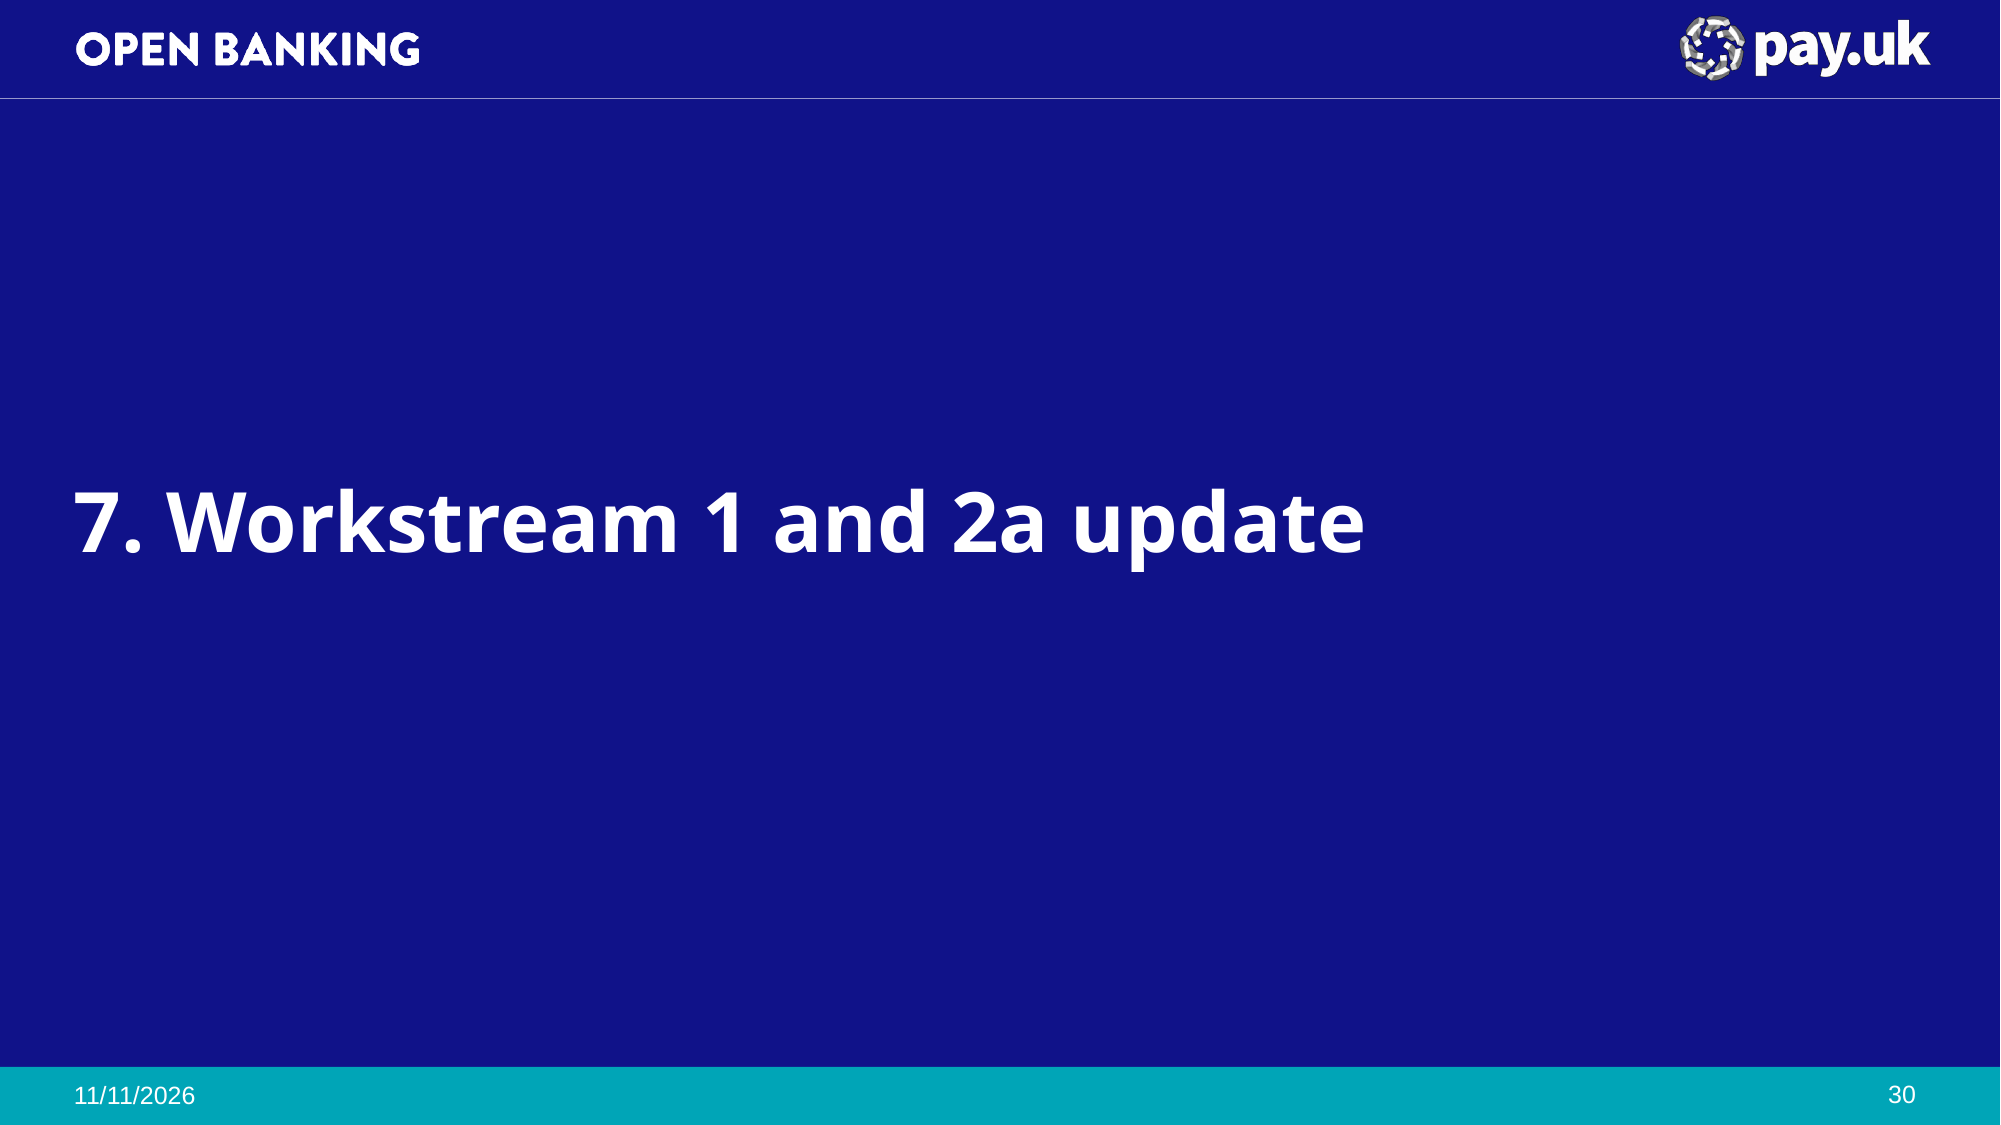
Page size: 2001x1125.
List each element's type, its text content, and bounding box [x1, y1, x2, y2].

picture [1670, 1, 1939, 87]
picture [43, 0, 452, 99]
footer [662, 1064, 1338, 1124]
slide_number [59, 1065, 509, 1125]
title 7. Workstream 1 and 2a update [59, 105, 1750, 576]
slide_number 30 [1412, 1064, 1932, 1124]
